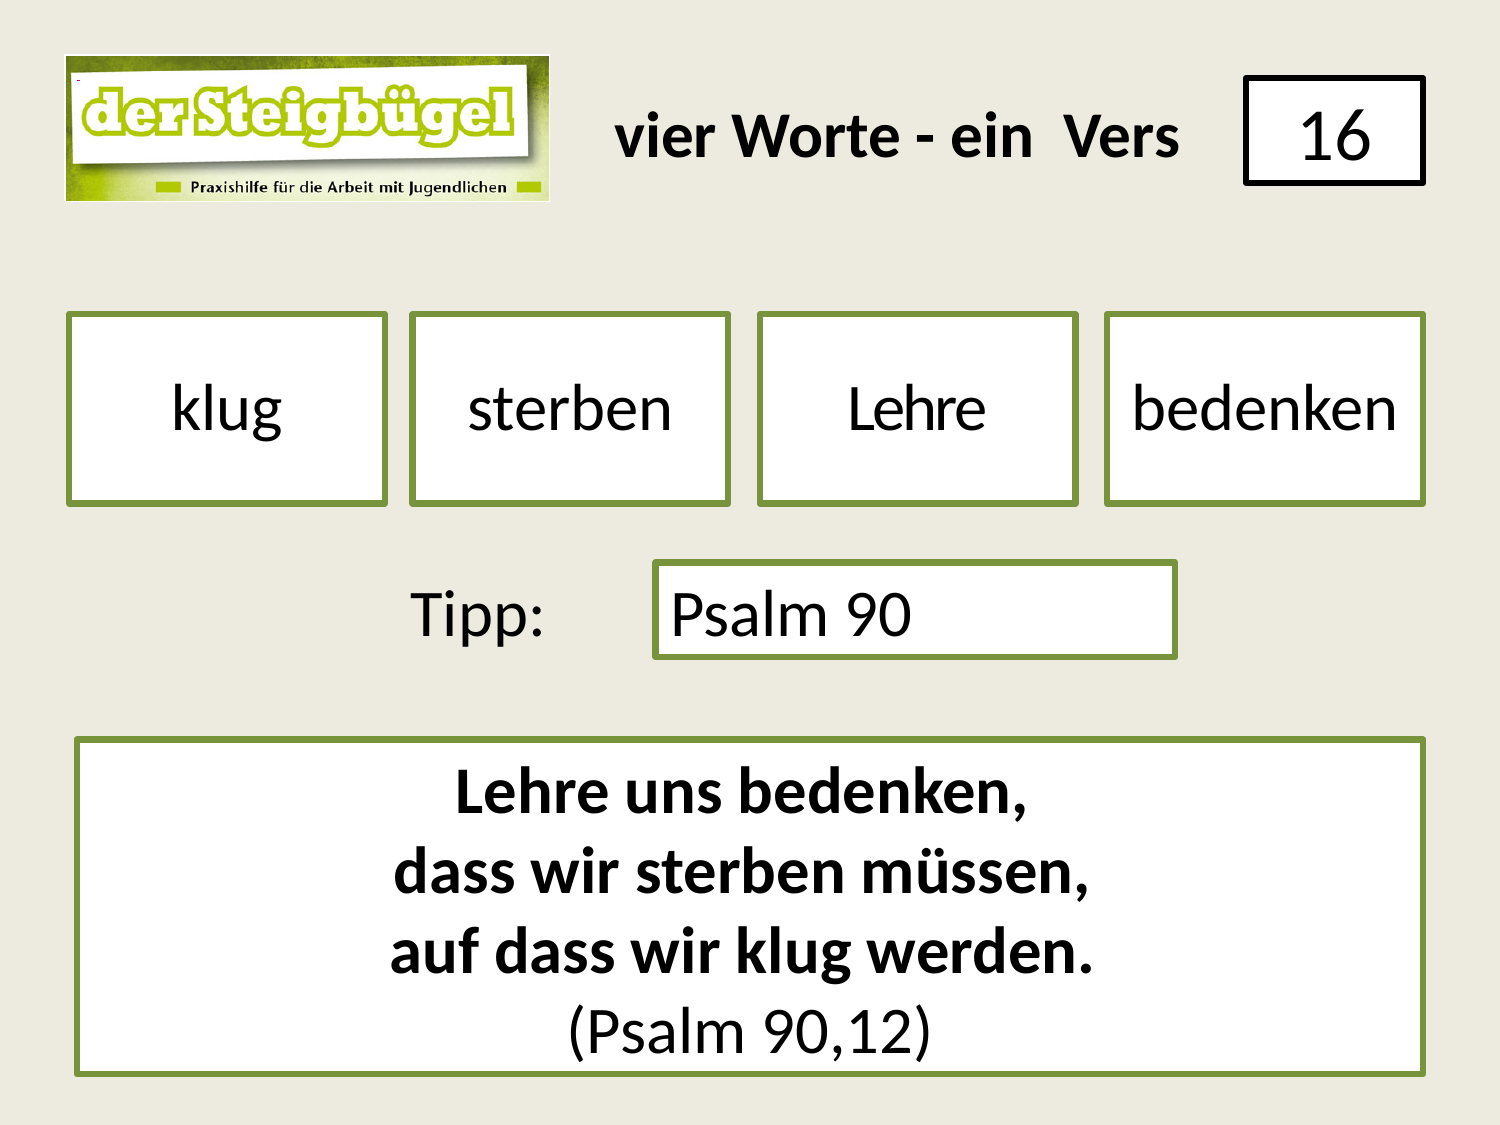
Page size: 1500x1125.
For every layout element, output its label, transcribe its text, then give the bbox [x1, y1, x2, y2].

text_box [64, 290, 1424, 528]
picture [64, 54, 550, 202]
title vier Worte - ein Vers [584, 54, 1211, 209]
table_header [739, 536, 761, 688]
text_box Tipp: [395, 562, 585, 658]
text_box Lehre uns bedenken, dass wir sterben müssen, auf dass wir klug werden. (Psalm 90,12) [76, 739, 1424, 1075]
text_box Psalm 90 [761, 562, 1176, 658]
text_box 16 [1246, 78, 1424, 183]
text_box Psalm 90 [655, 562, 739, 658]
